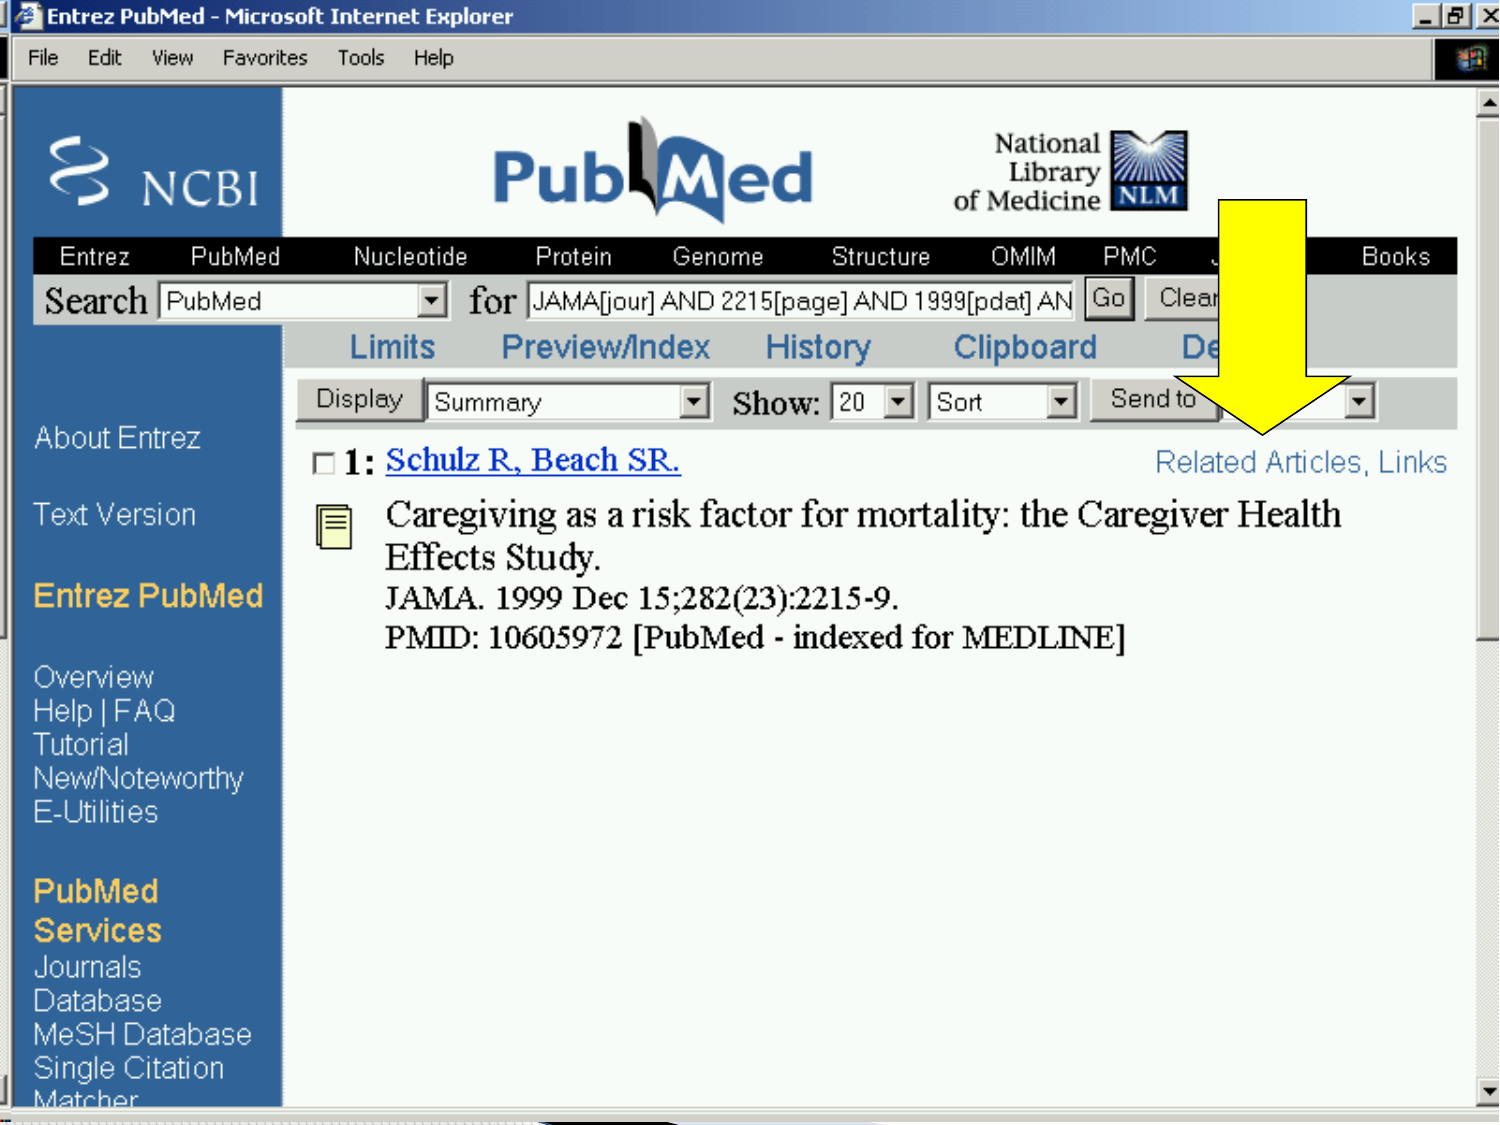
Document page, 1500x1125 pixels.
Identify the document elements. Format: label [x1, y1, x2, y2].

list [0, 0, 1500, 1125]
